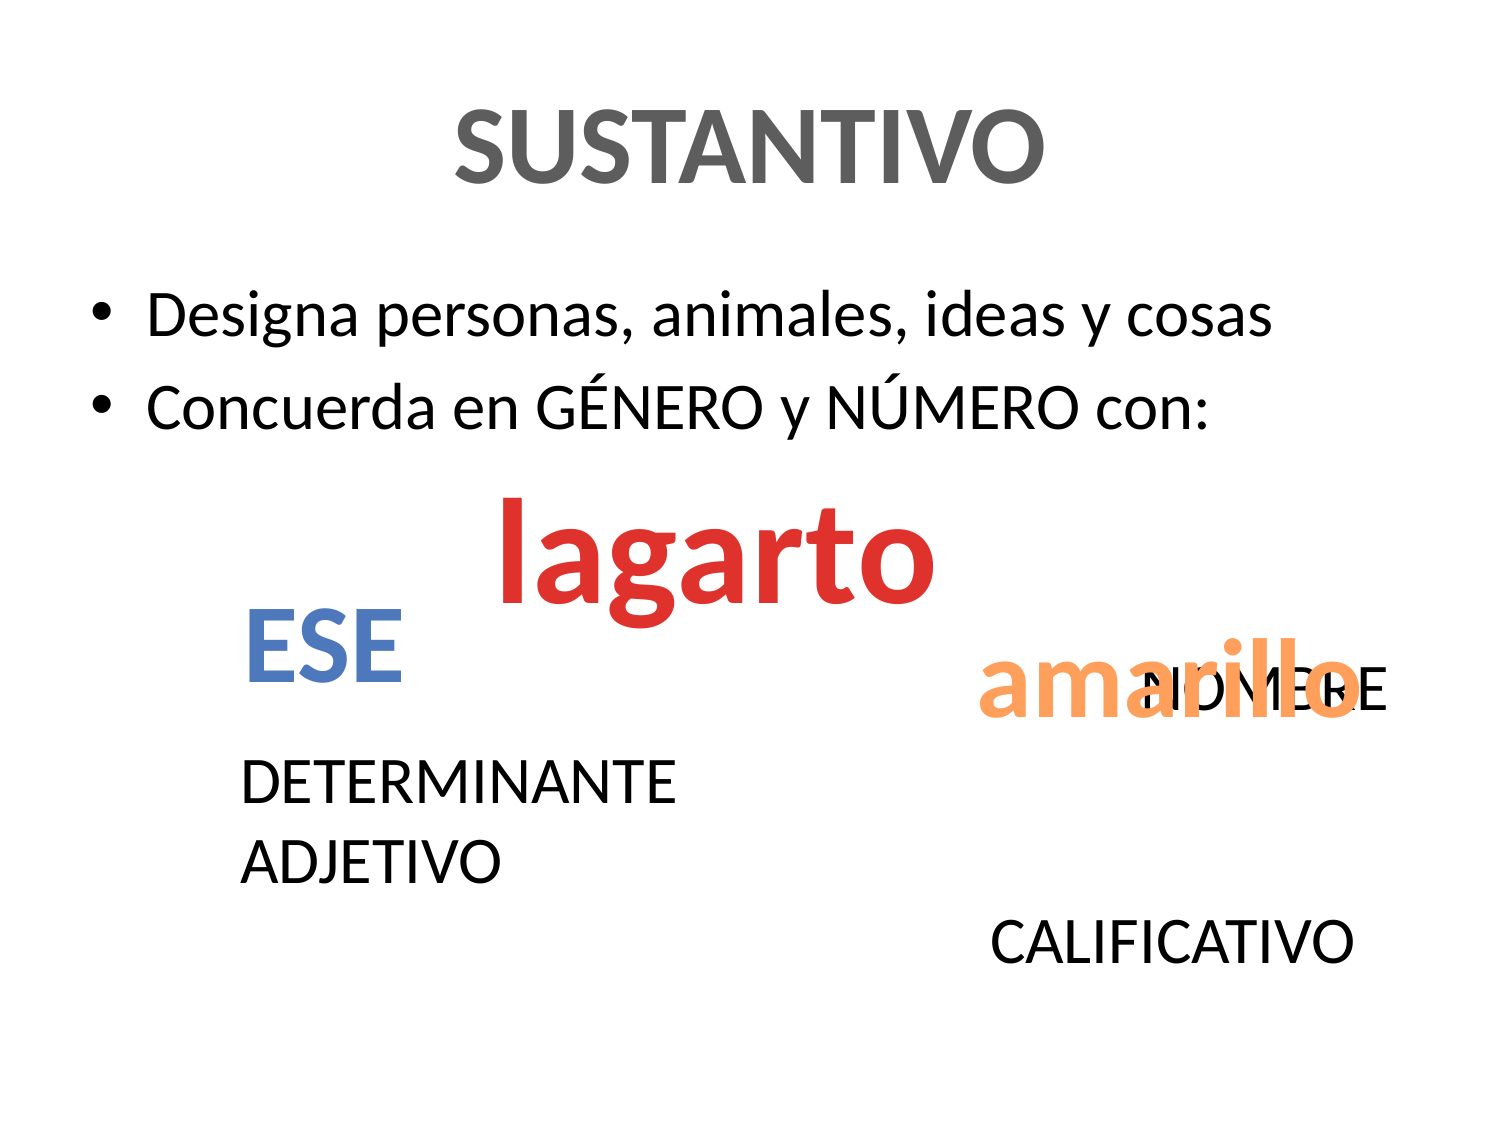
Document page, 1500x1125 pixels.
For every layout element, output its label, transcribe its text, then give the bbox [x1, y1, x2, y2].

text_box lagarto [479, 446, 954, 642]
text_box amarillo [961, 597, 1379, 748]
list Designa personas, animales, ideas y cosas Concuerda en GÉNERO y NÚMERO con: NOMBRE DETERMINANTE ADJETIVO CALIFICATIVO [75, 262, 1425, 1005]
text_box ese [163, 562, 486, 713]
title SUSTANTIVO [75, 45, 1425, 233]
